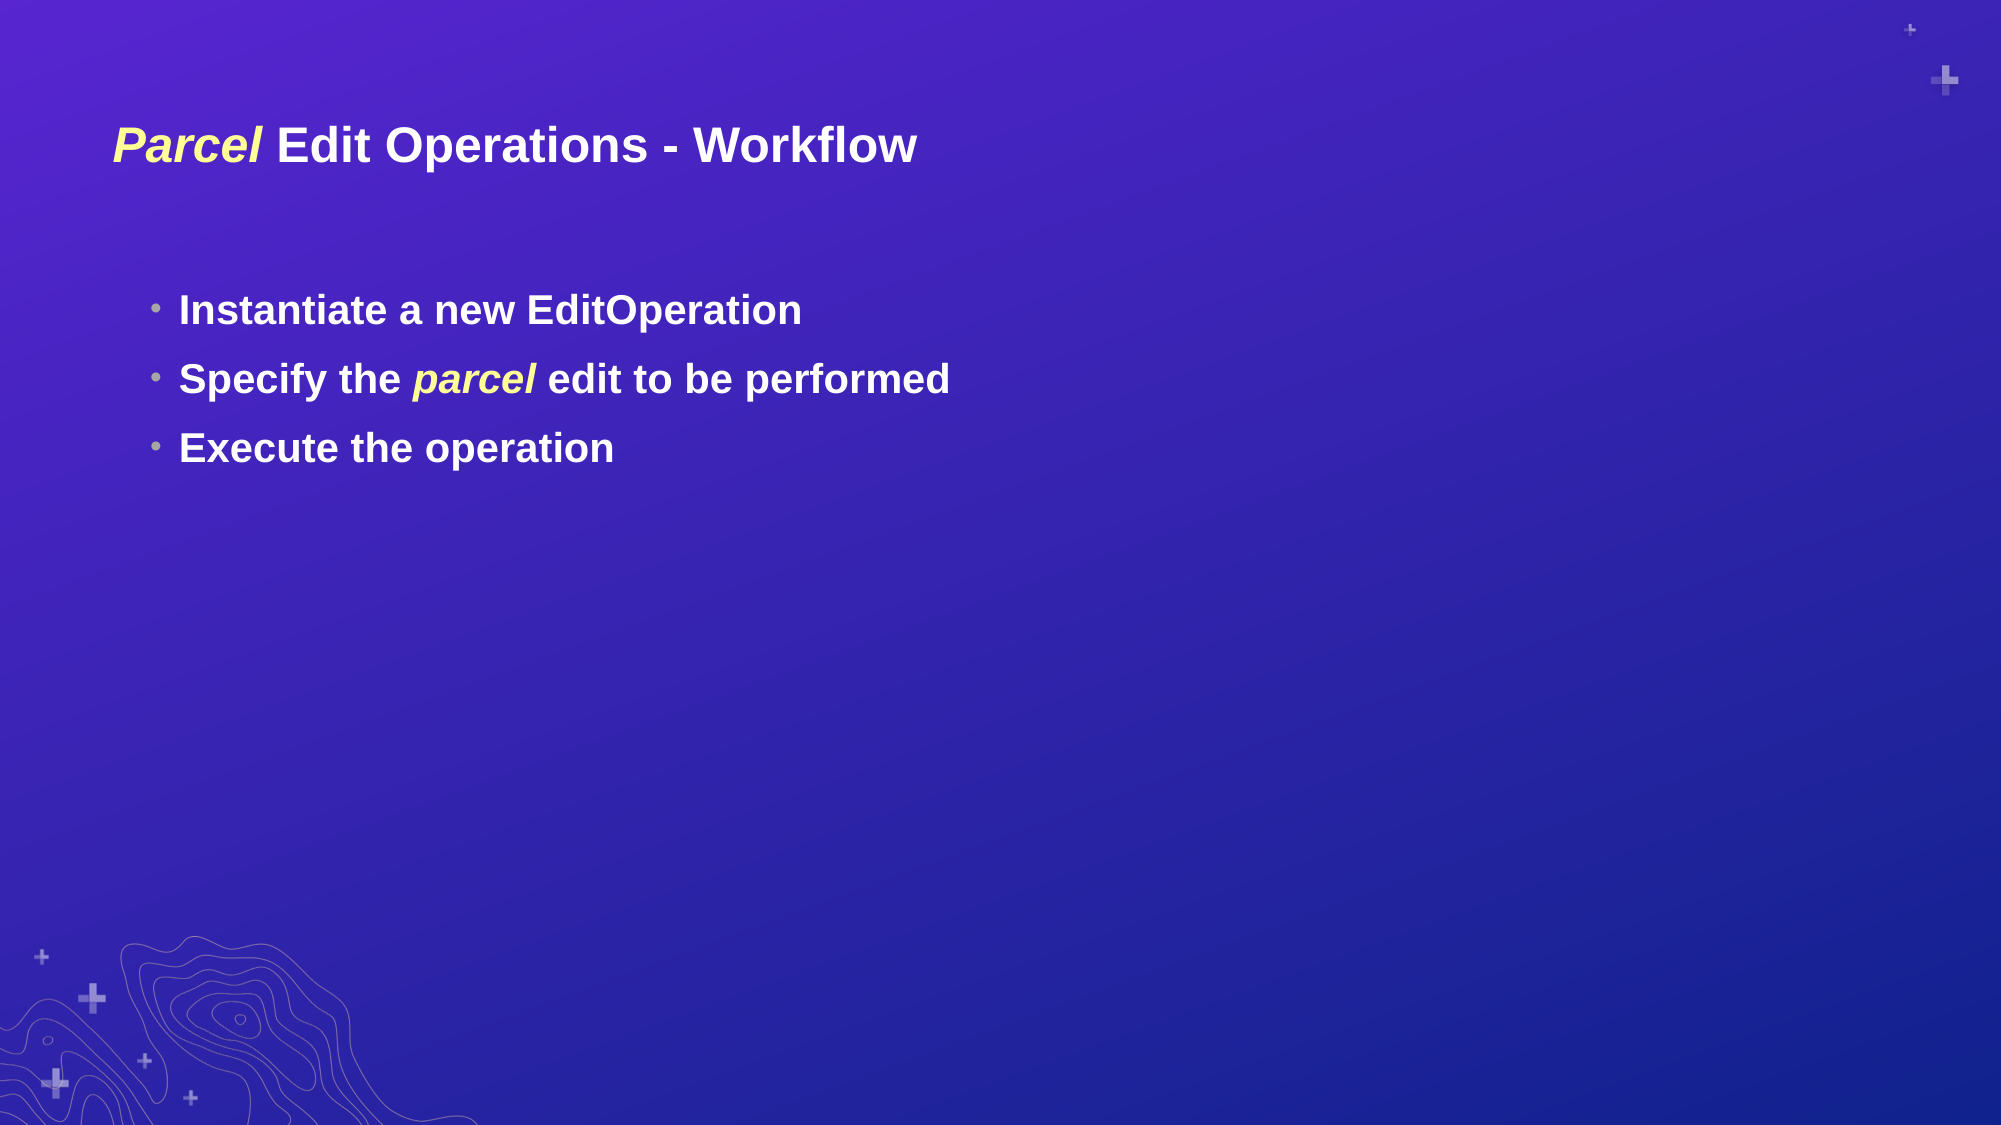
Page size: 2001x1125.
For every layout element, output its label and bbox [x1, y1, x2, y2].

text_box [0, 0, 2000, 1125]
